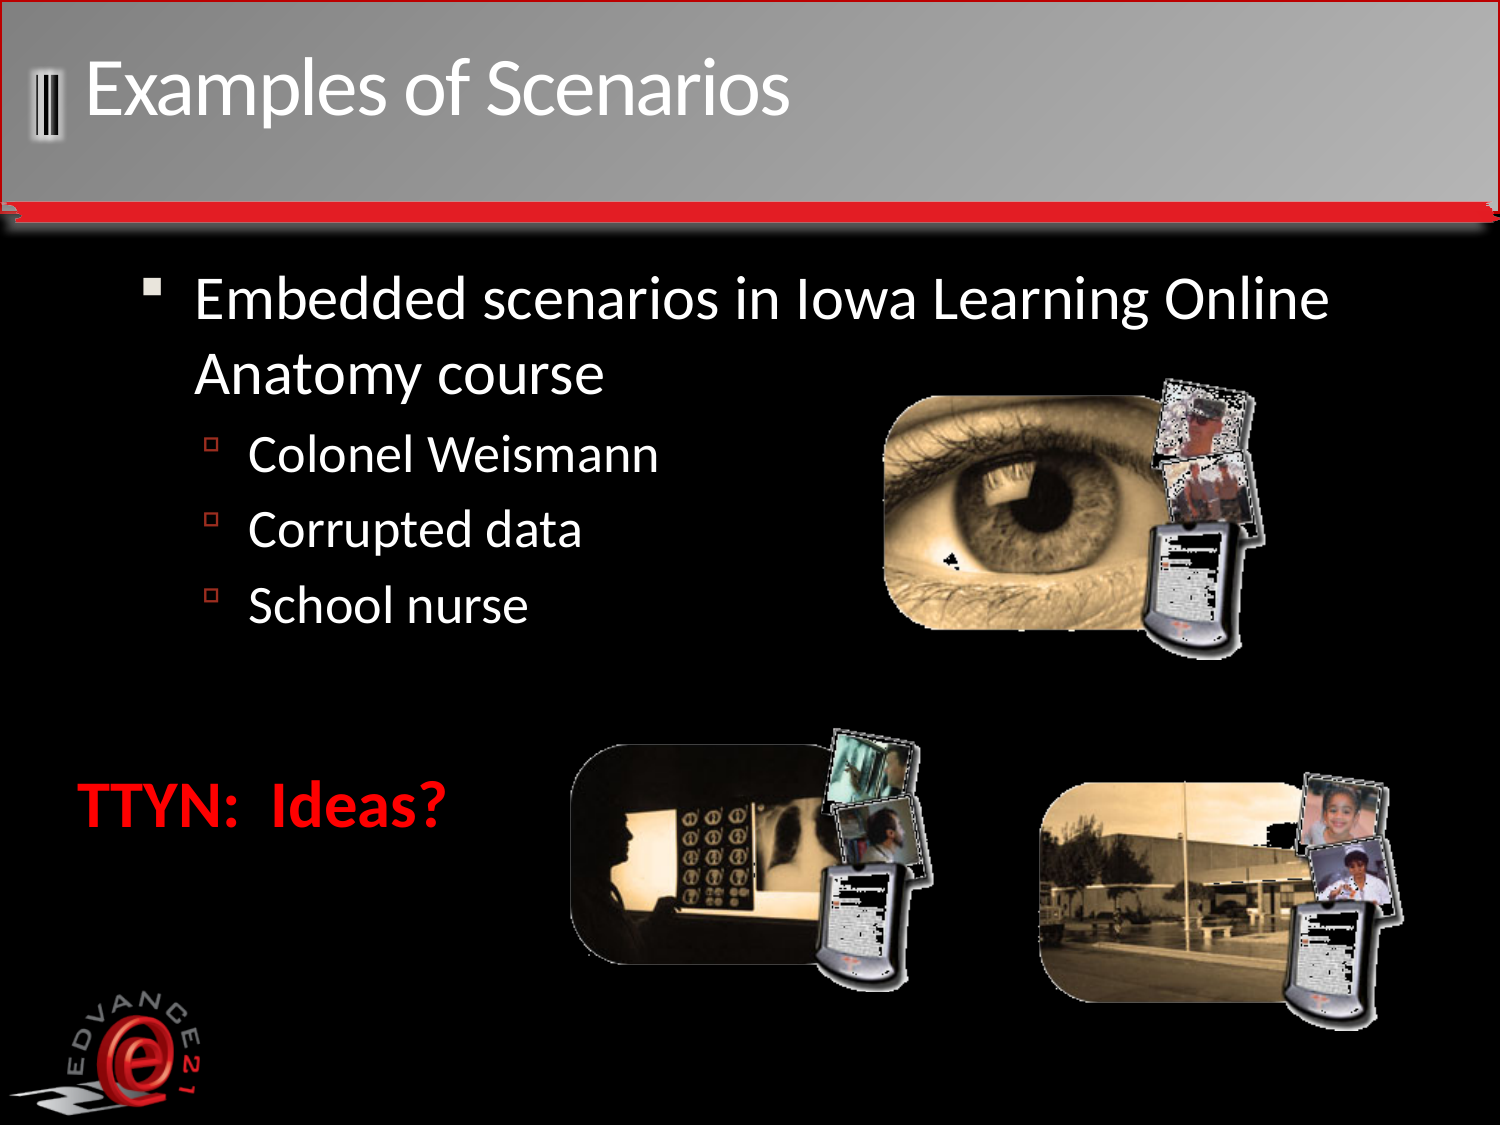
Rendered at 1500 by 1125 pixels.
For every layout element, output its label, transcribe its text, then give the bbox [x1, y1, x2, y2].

picture [0, 983, 225, 1125]
text_box TTYN: Ideas? [62, 753, 475, 894]
title Examples of Scenarios [70, 24, 1346, 188]
picture [0, 199, 1500, 225]
picture [874, 374, 1287, 660]
list Embedded scenarios in Iowa Learning Online Anatomy course Colonel Weismann Corrupted data School nurse [112, 249, 1388, 1000]
picture [561, 724, 950, 994]
picture [1031, 762, 1419, 1031]
